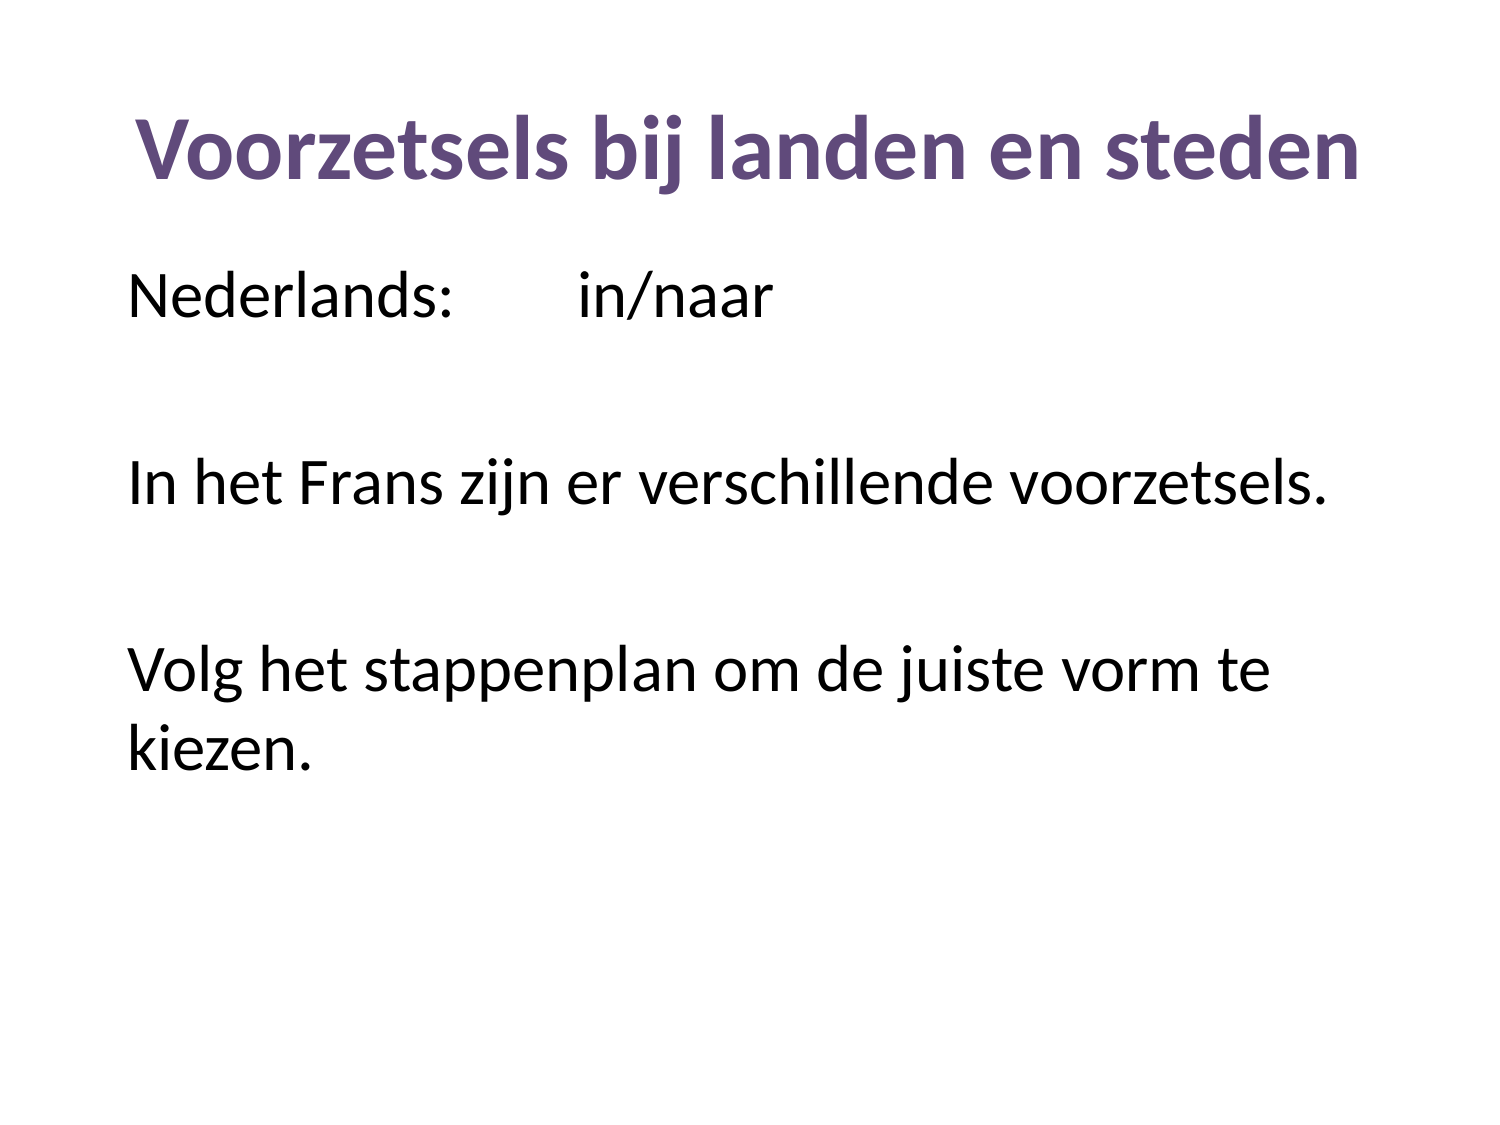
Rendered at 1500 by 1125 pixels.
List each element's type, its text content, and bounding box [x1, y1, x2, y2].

subtitle Nederlands: in/naar In het Frans zijn er verschillende voorzetsels. Volg het stappenplan om de juiste vorm te kiezen. [112, 243, 1388, 1024]
title Voorzetsels bij landen en steden [112, 78, 1388, 209]
